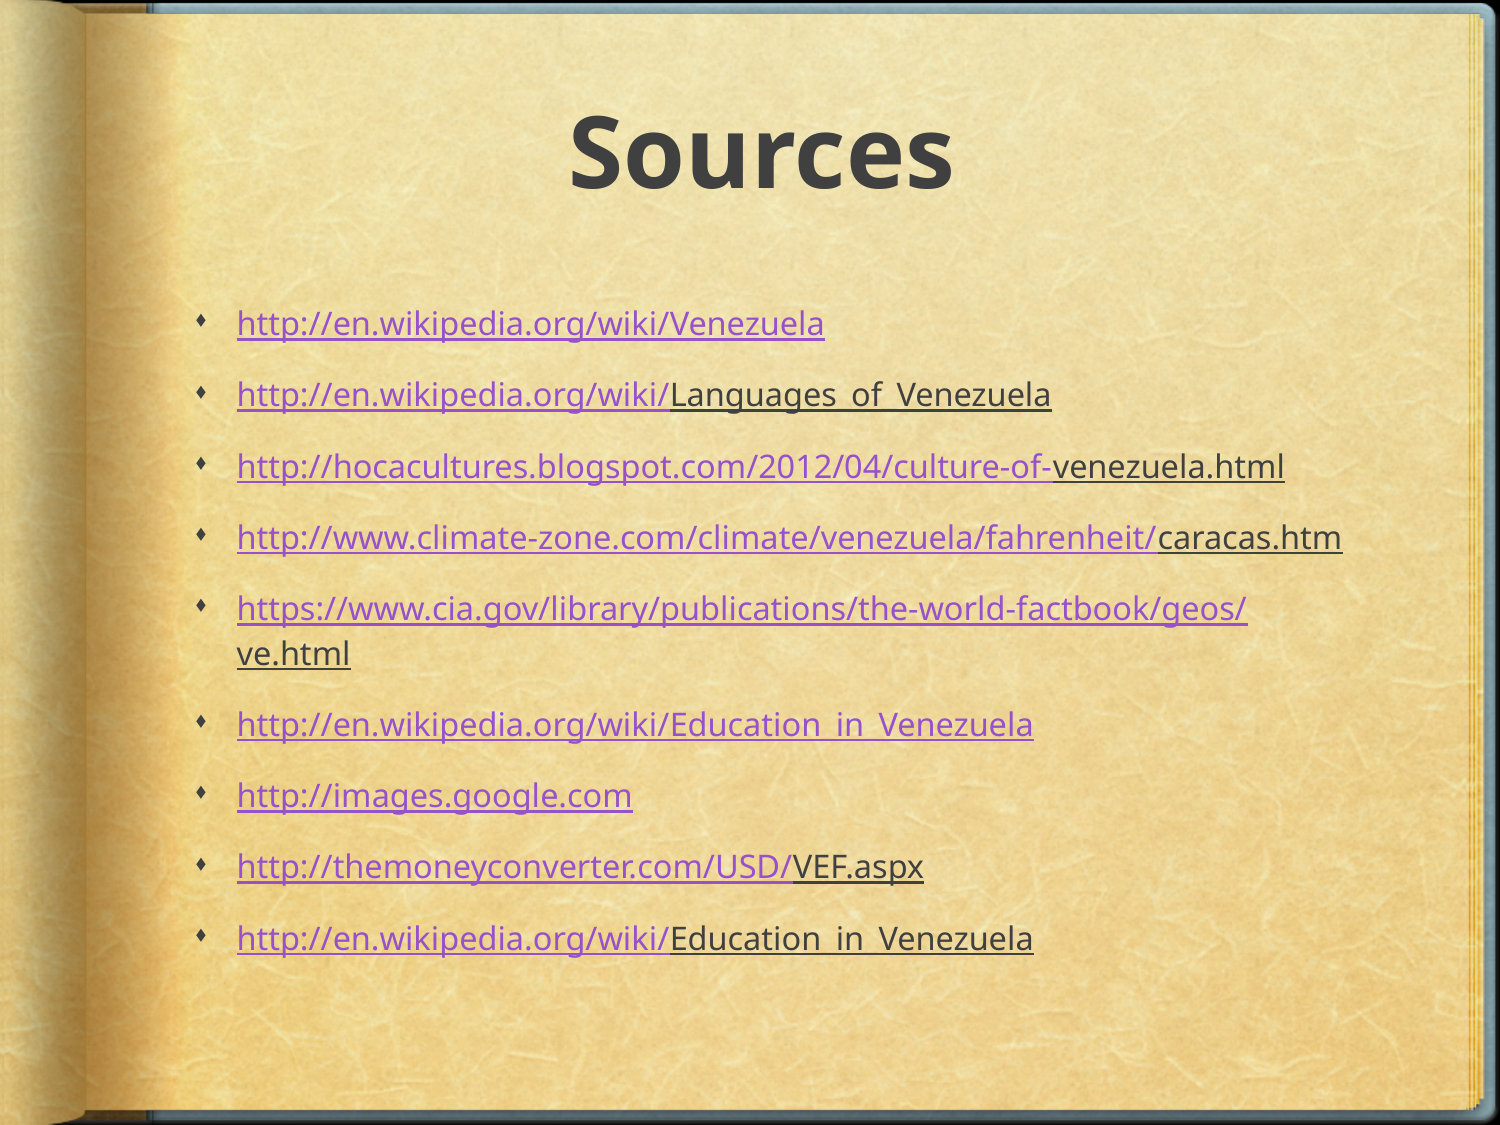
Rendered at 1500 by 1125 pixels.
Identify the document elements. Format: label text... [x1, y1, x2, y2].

title Sources [178, 45, 1372, 265]
list http://en.wikipedia.org/wiki/Venezuela http://en.wikipedia.org/wiki/Languages_of_Venezuela http://hocacultures.blogspot.com/2012/04/culture-of-venezuela.html http://www.climate-zone.com/climate/venezuela/fahrenheit/caracas.htm https://www.cia.gov/library/publications/the-world-factbook/geos/ve.html http://en.wikipedia.org/wiki/Education_in_Venezuela http://images.google.com http://themoneyconverter.com/USD/VEF.aspx http://en.wikipedia.org/wiki/Education_in_Venezuela [178, 295, 1372, 1005]
picture [0, 0, 1500, 1125]
